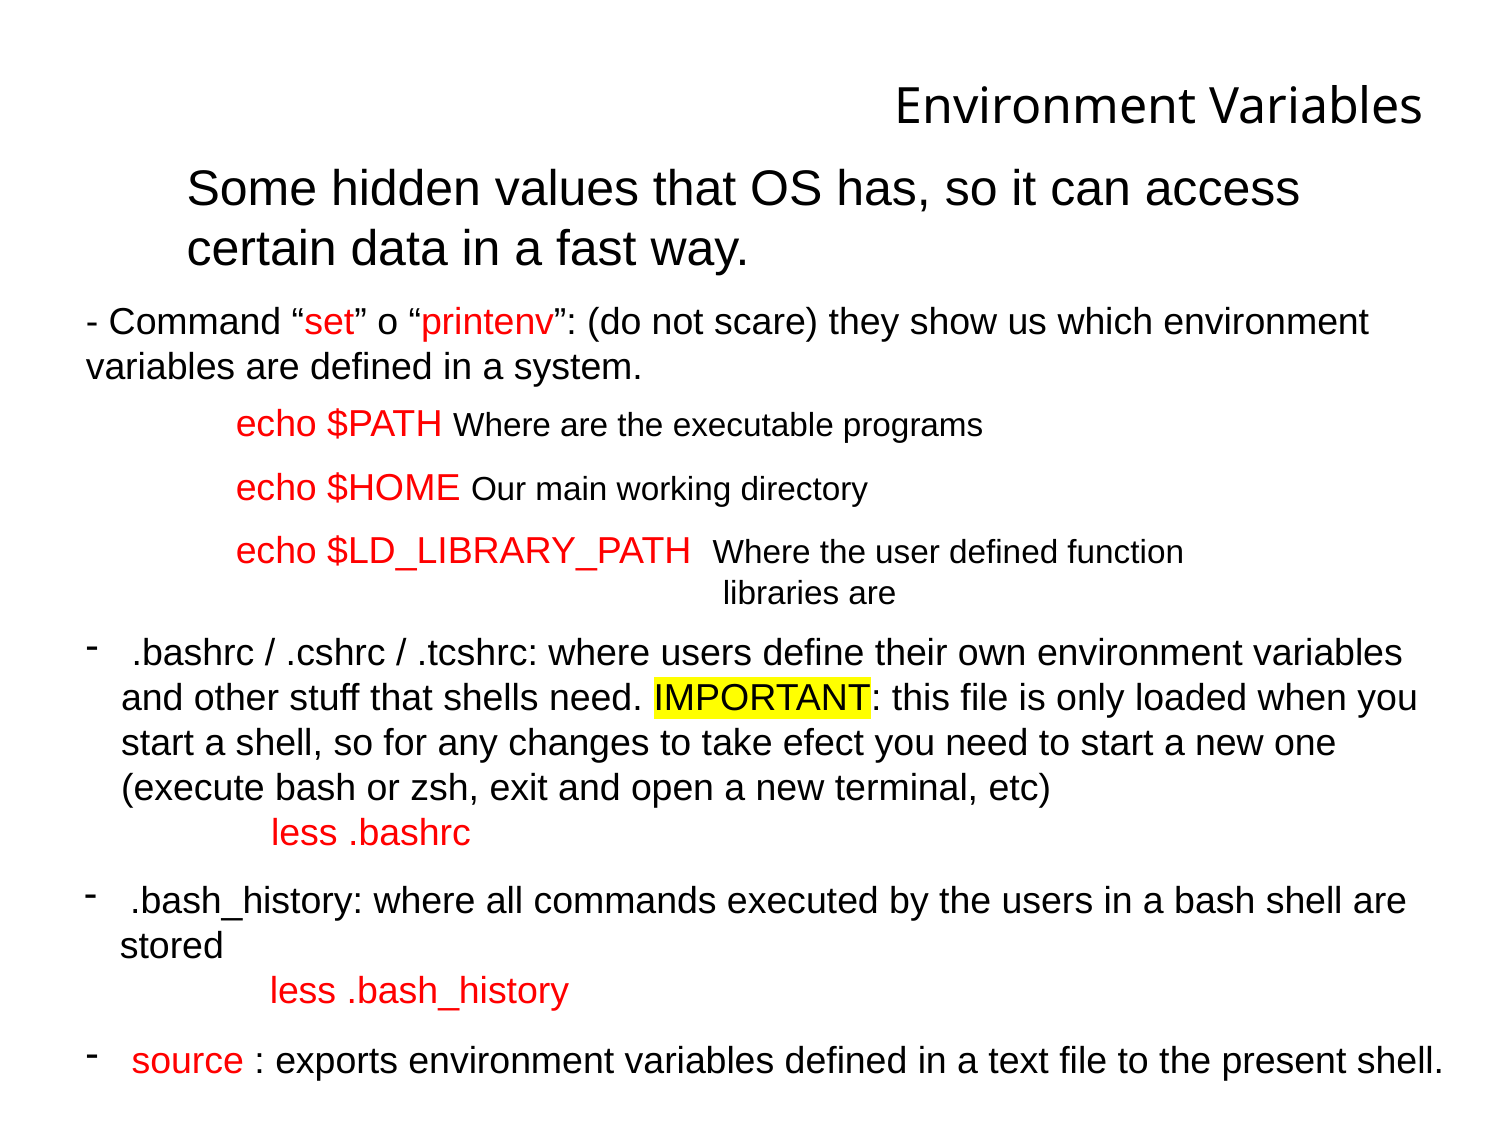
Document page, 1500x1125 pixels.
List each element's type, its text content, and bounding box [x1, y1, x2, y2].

text_box .bash_history: where all commands executed by the users in a bash shell are stored less .bash_history [69, 868, 1464, 1019]
text_box Environment Variables [159, 65, 1439, 141]
text_box Some hidden values that OS has, so it can access certain data in a fast way. [171, 147, 1375, 283]
text_box - Command “set” o “printenv”: (do not scare) they show us which environment variables are defined in a system. [71, 289, 1449, 395]
text_box .bashrc / .cshrc / .tcshrc: where users define their own environment variables and other stuff that shells need. IMPORTANT: this file is only loaded when you start a shell, so for any changes to take efect you need to start a new one (execute bash or zsh, exit and open a new terminal, etc) less .bashrc [71, 621, 1465, 861]
text_box echo $PATH Where are the executable programs echo $HOME Our main working directory echo $LD_LIBRARY_PATH Where the user defined function libraries are [71, 391, 1364, 619]
text_box source : exports environment variables defined in a text file to the present shell. [71, 1028, 1500, 1089]
